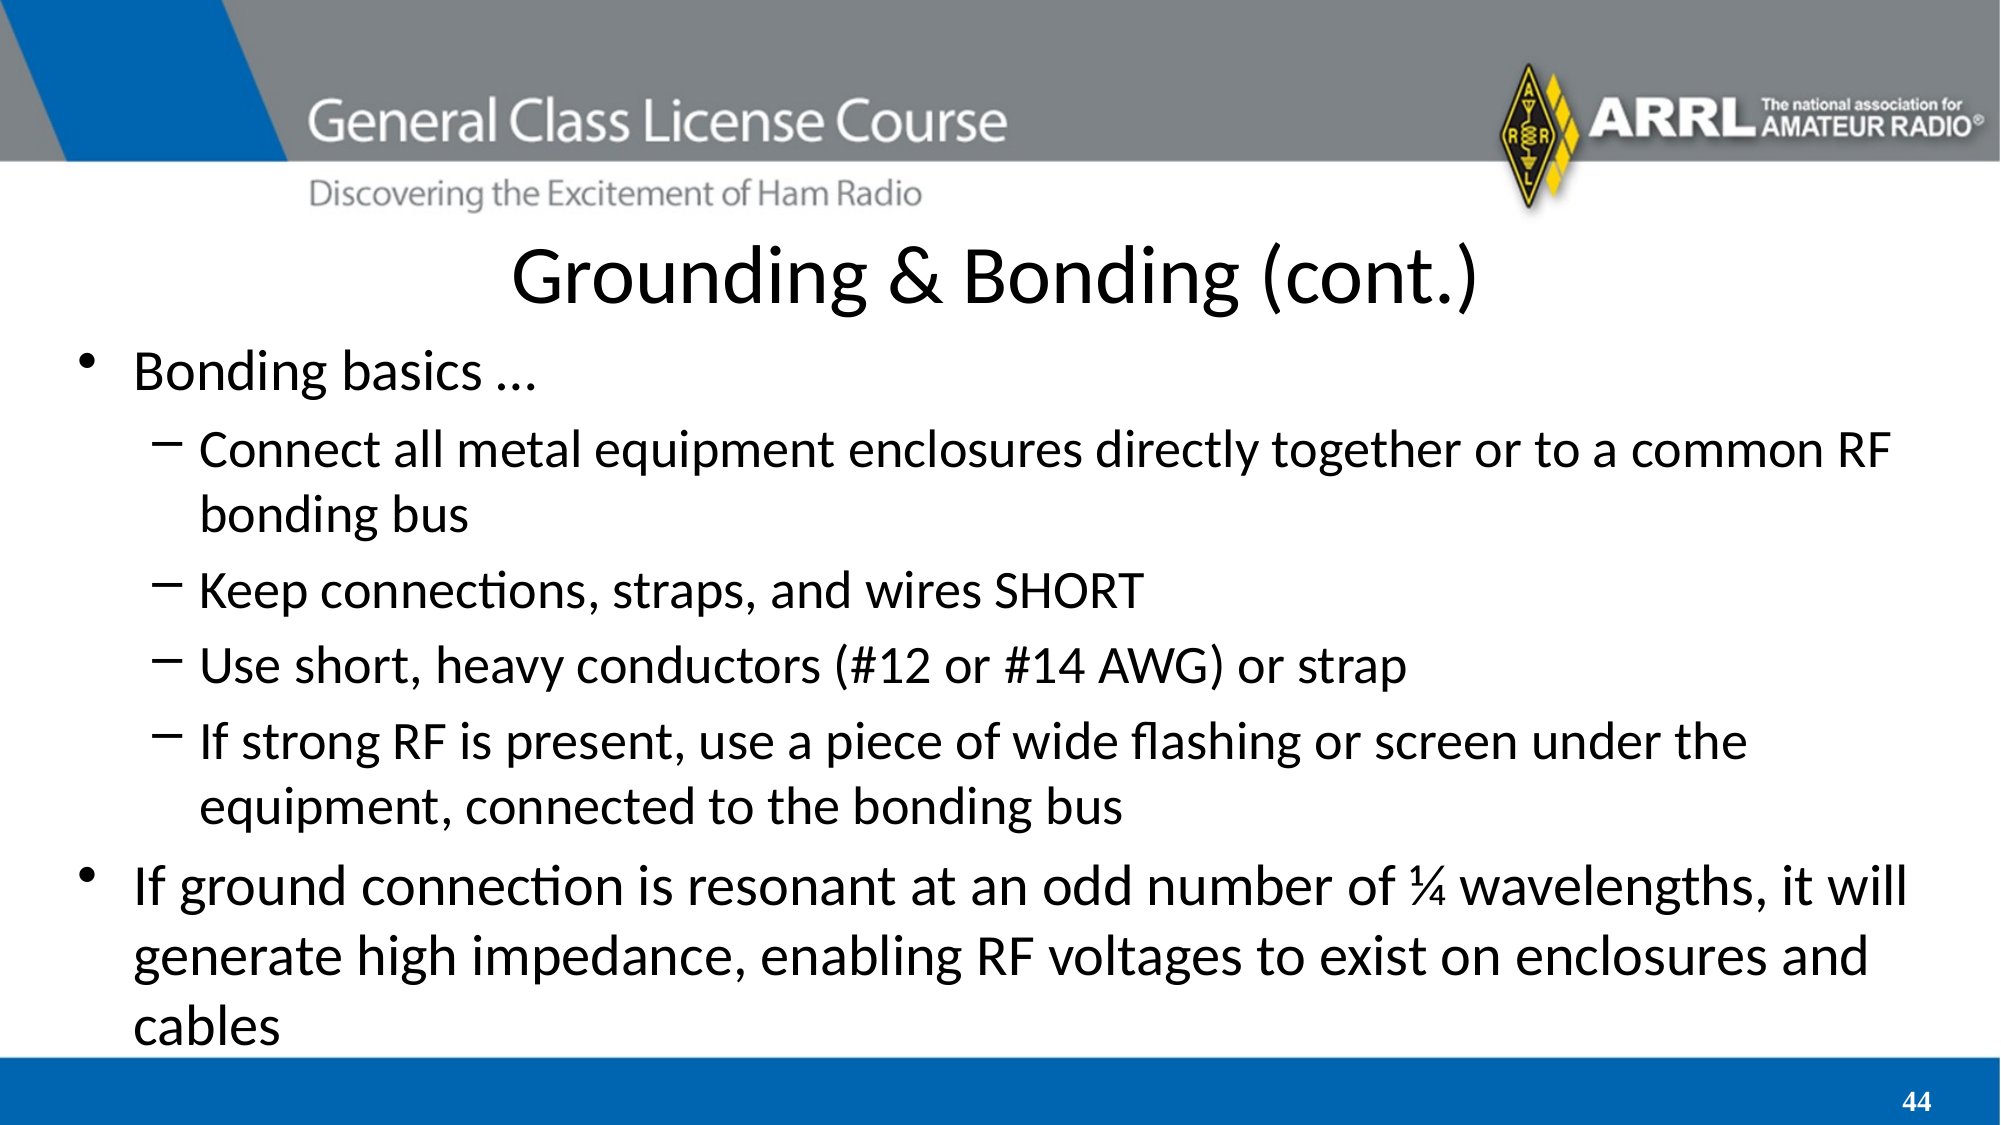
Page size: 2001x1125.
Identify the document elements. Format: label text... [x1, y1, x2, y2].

list Bonding basics … Connect all metal equipment enclosures directly together or to a common RF bonding bus Keep connections, straps, and wires SHORT Use short, heavy conductors (#12 or #14 AWG) or strap If strong RF is present, use a piece of wide flashing or screen under the equipment, connected to the bonding bus If ground connection is resonant at an odd number of ¼ wavelengths, it will generate high impedance, enabling RF voltages to exist on enclosures and cables [62, 324, 1950, 1075]
picture [0, 0, 2001, 1125]
title Grounding & Bonding (cont.) [96, 212, 1897, 324]
